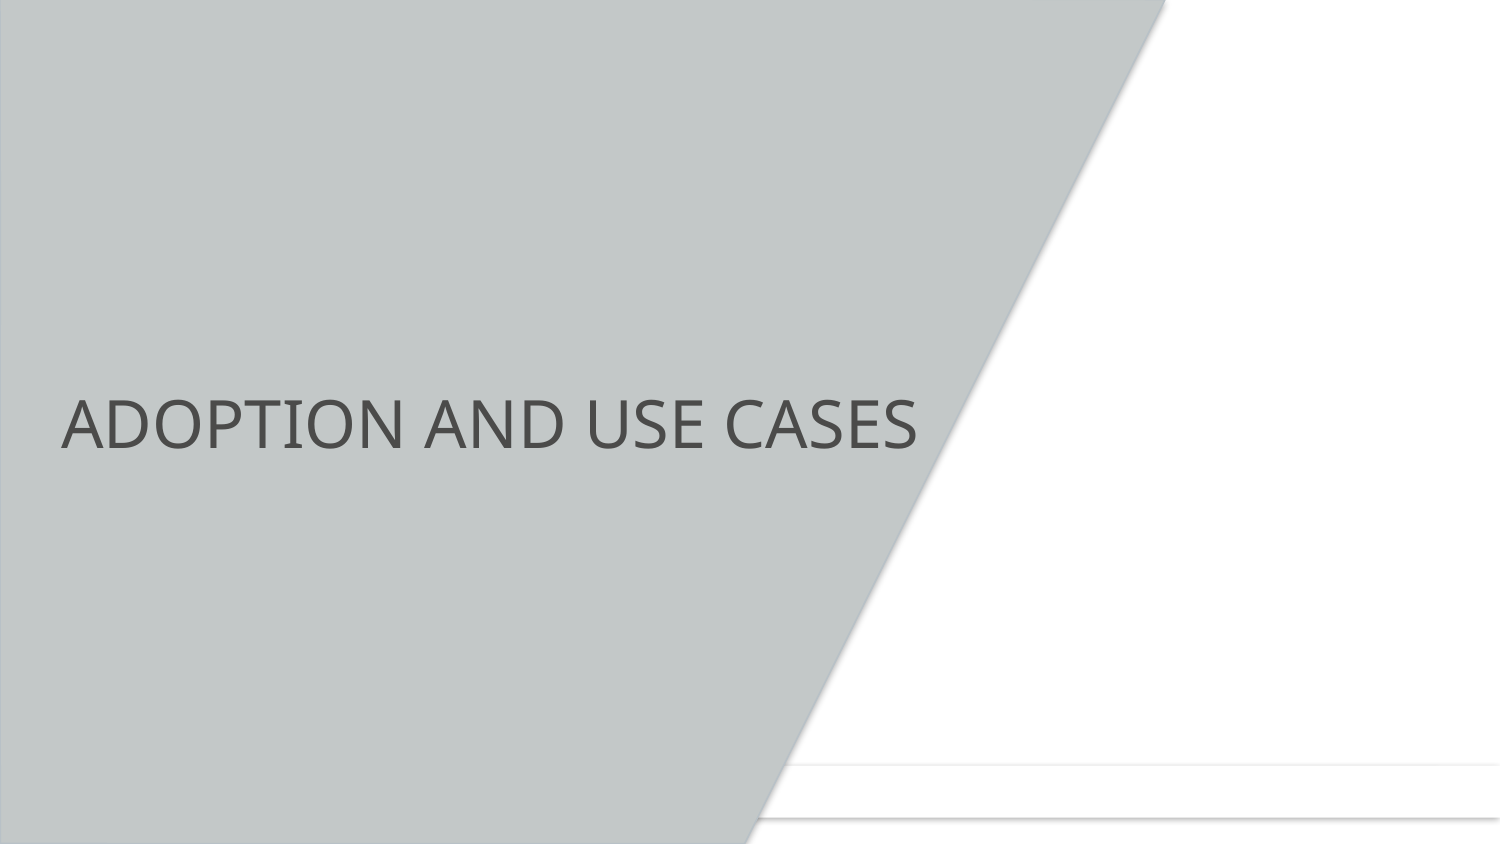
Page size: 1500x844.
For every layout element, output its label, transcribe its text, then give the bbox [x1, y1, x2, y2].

title Adoption and use cases [61, 351, 1412, 493]
